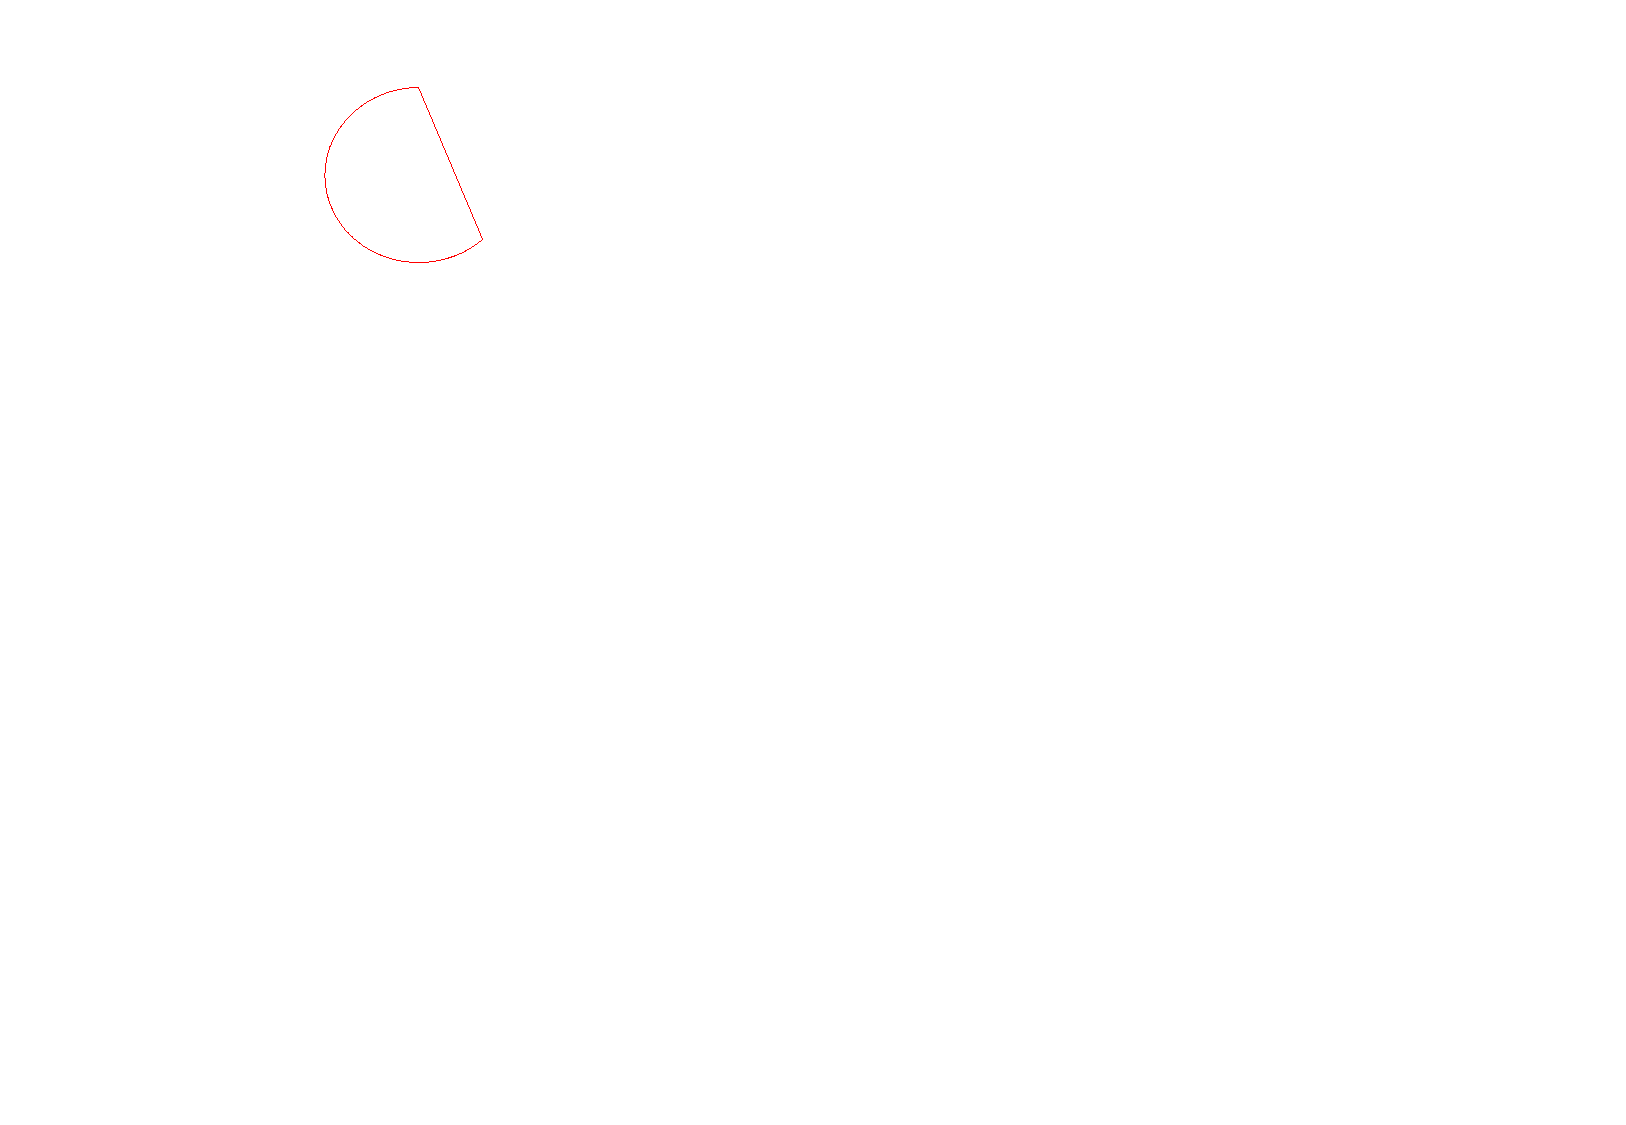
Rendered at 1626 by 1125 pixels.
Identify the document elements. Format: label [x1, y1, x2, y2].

text_box [324, 87, 483, 263]
